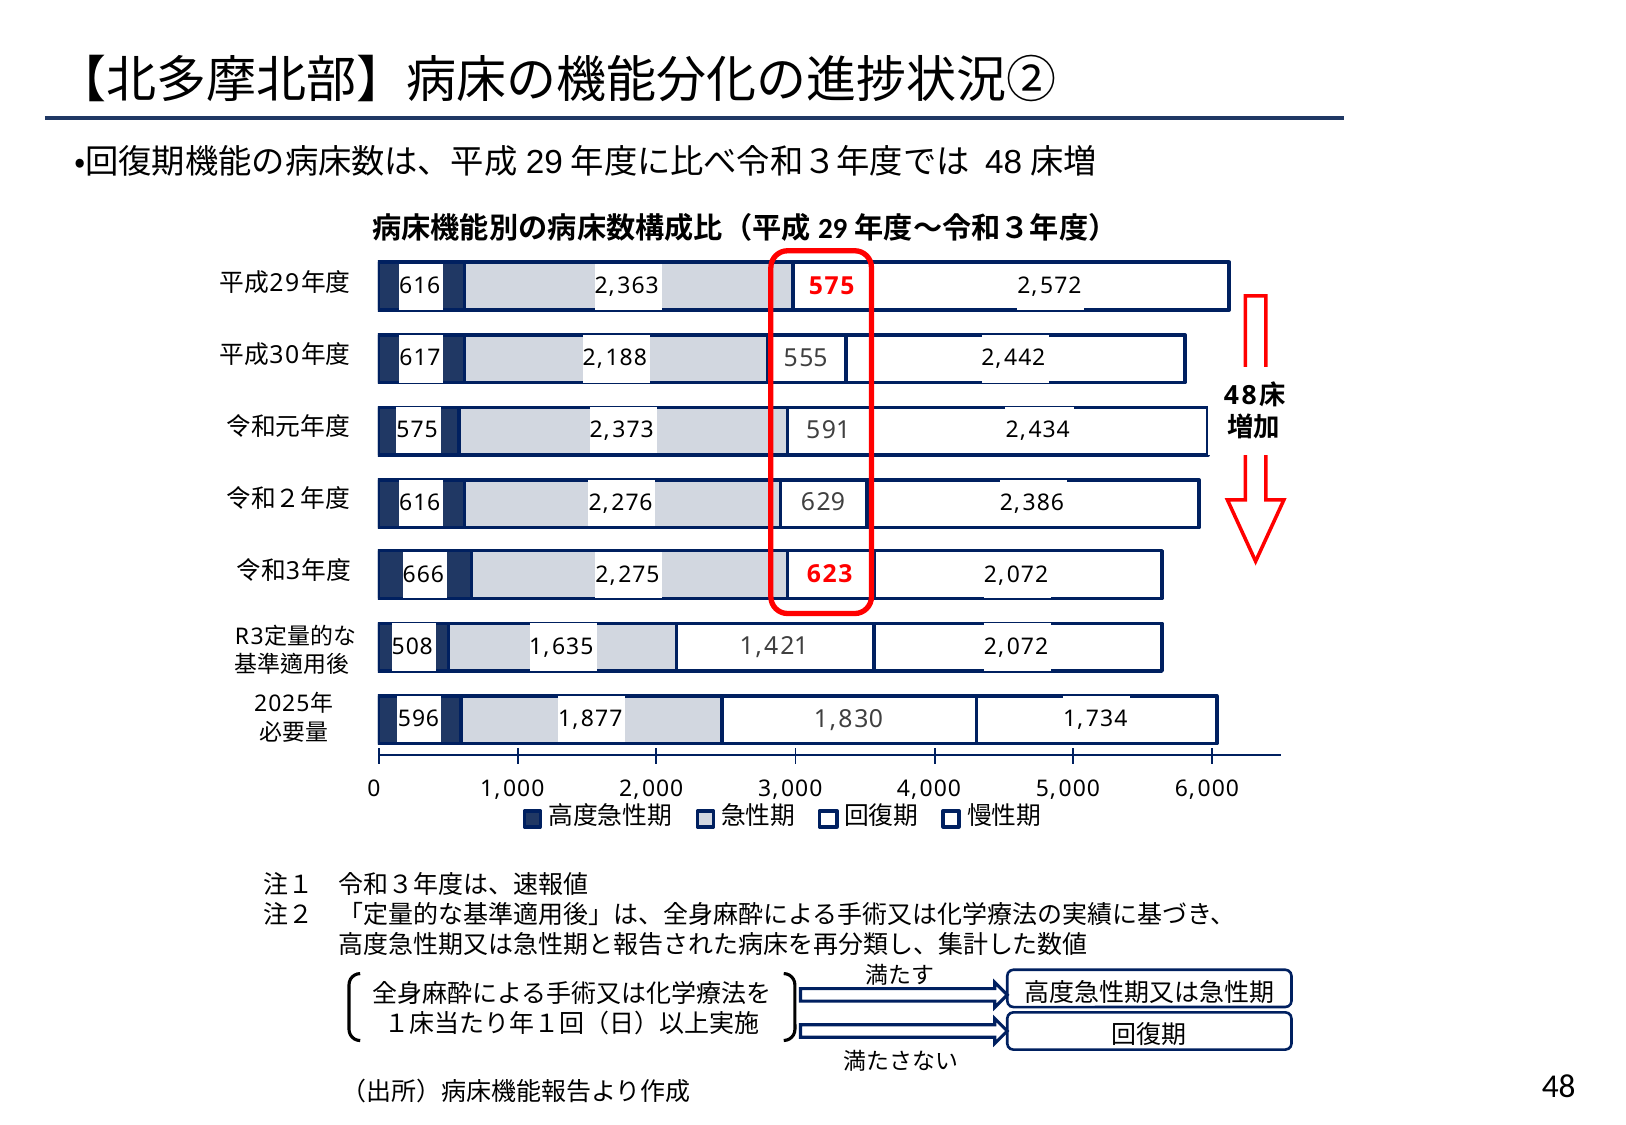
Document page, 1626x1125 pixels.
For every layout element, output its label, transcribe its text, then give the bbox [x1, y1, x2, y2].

title 【北多摩北部】病床の機能分化の進捗状況② [44, 32, 1344, 117]
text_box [800, 1018, 1008, 1081]
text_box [800, 954, 1008, 1008]
text_box 回復期 [1006, 1011, 1293, 1051]
text_box 病床機能別の病床数構成比（平成29年度～令和３年度） [357, 202, 1150, 226]
picture [197, 226, 1344, 859]
text_box 注１ 令和３年度は、速報値 注２ 「定量的な基準適用後」は、全身麻酔による手術又は化学療法の実績に基づき、 高度急性期又は急性期と報告された病床を再分類し、集計した数値 [248, 861, 1342, 966]
slide_number 47 [1224, 1053, 1591, 1114]
text_box 全身麻酔による手術又は化学療法を １床当たり年１回（日）以上実施 [348, 973, 796, 1042]
text_box ・回復期機能の病床数は、平成29年度に比べ令和３年度では 48床増 [74, 117, 1625, 186]
text_box （出所）病床機能報告より作成 [326, 1068, 843, 1113]
text_box 高度急性期又は急性期 [1008, 968, 1293, 1009]
